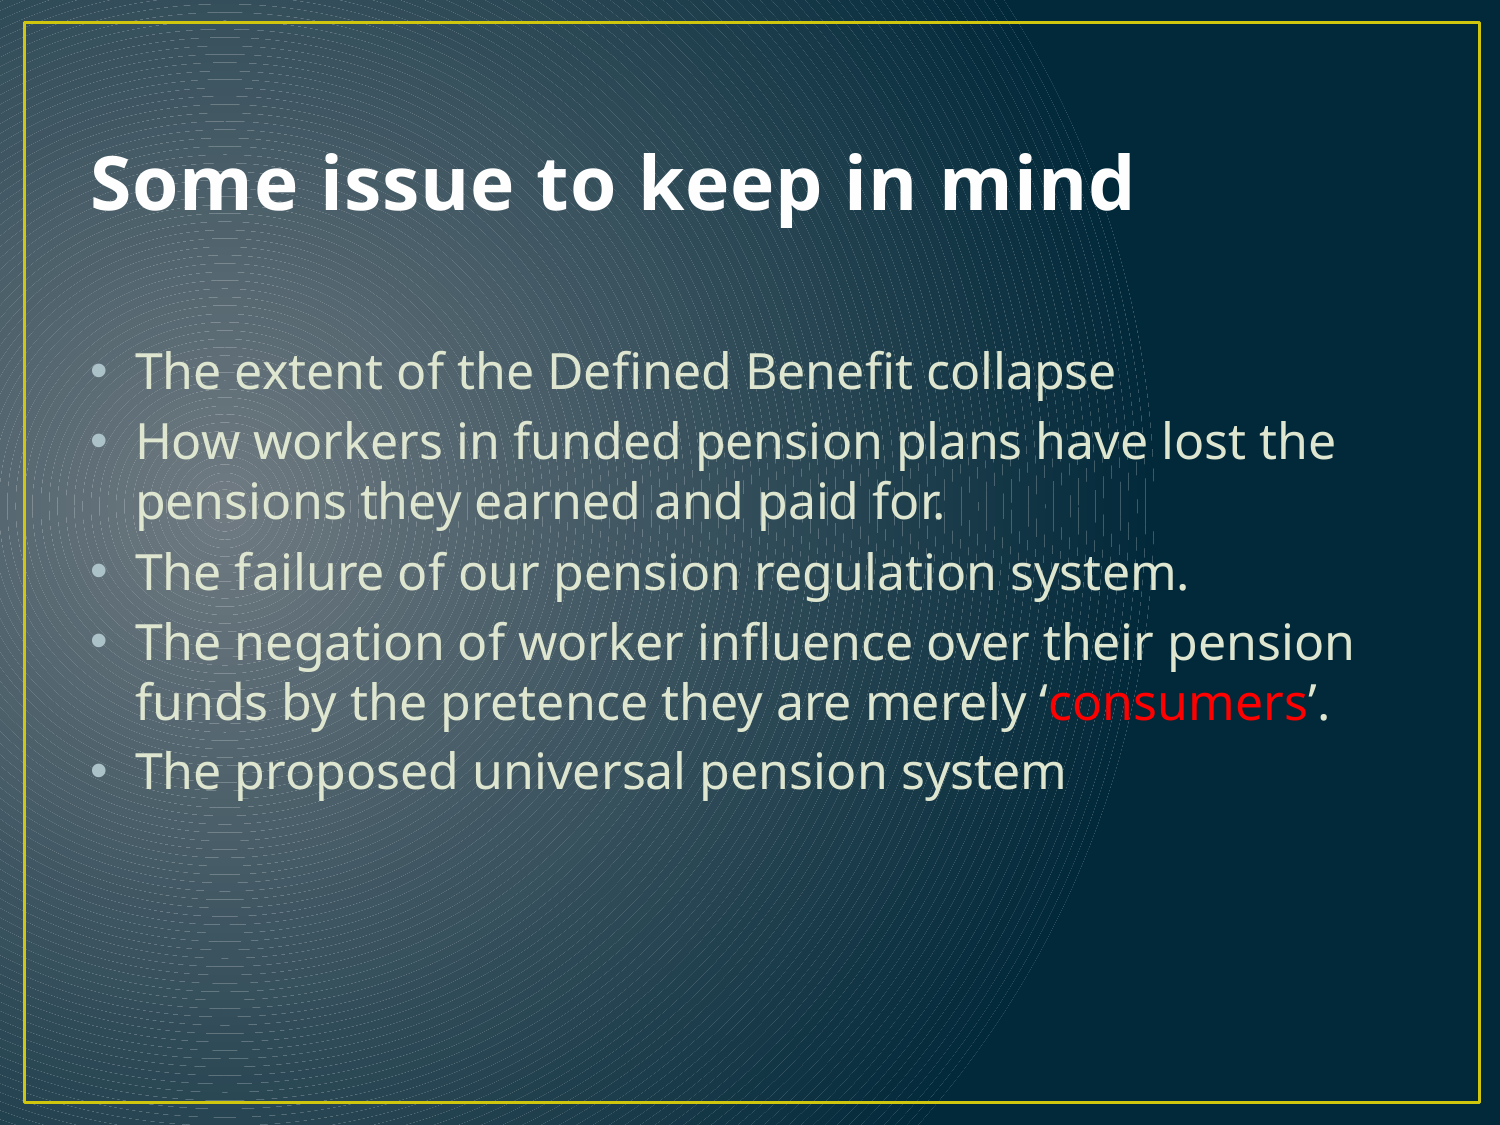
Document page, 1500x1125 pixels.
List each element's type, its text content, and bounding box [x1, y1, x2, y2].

title Some issue to keep in mind [75, 45, 1425, 233]
list The extent of the Defined Benefit collapse How workers in funded pension plans have lost the pensions they earned and paid for. The failure of our pension regulation system. The negation of worker influence over their pension funds by the pretence they are merely ‘consumers’. The proposed universal pension system [75, 262, 1425, 1005]
